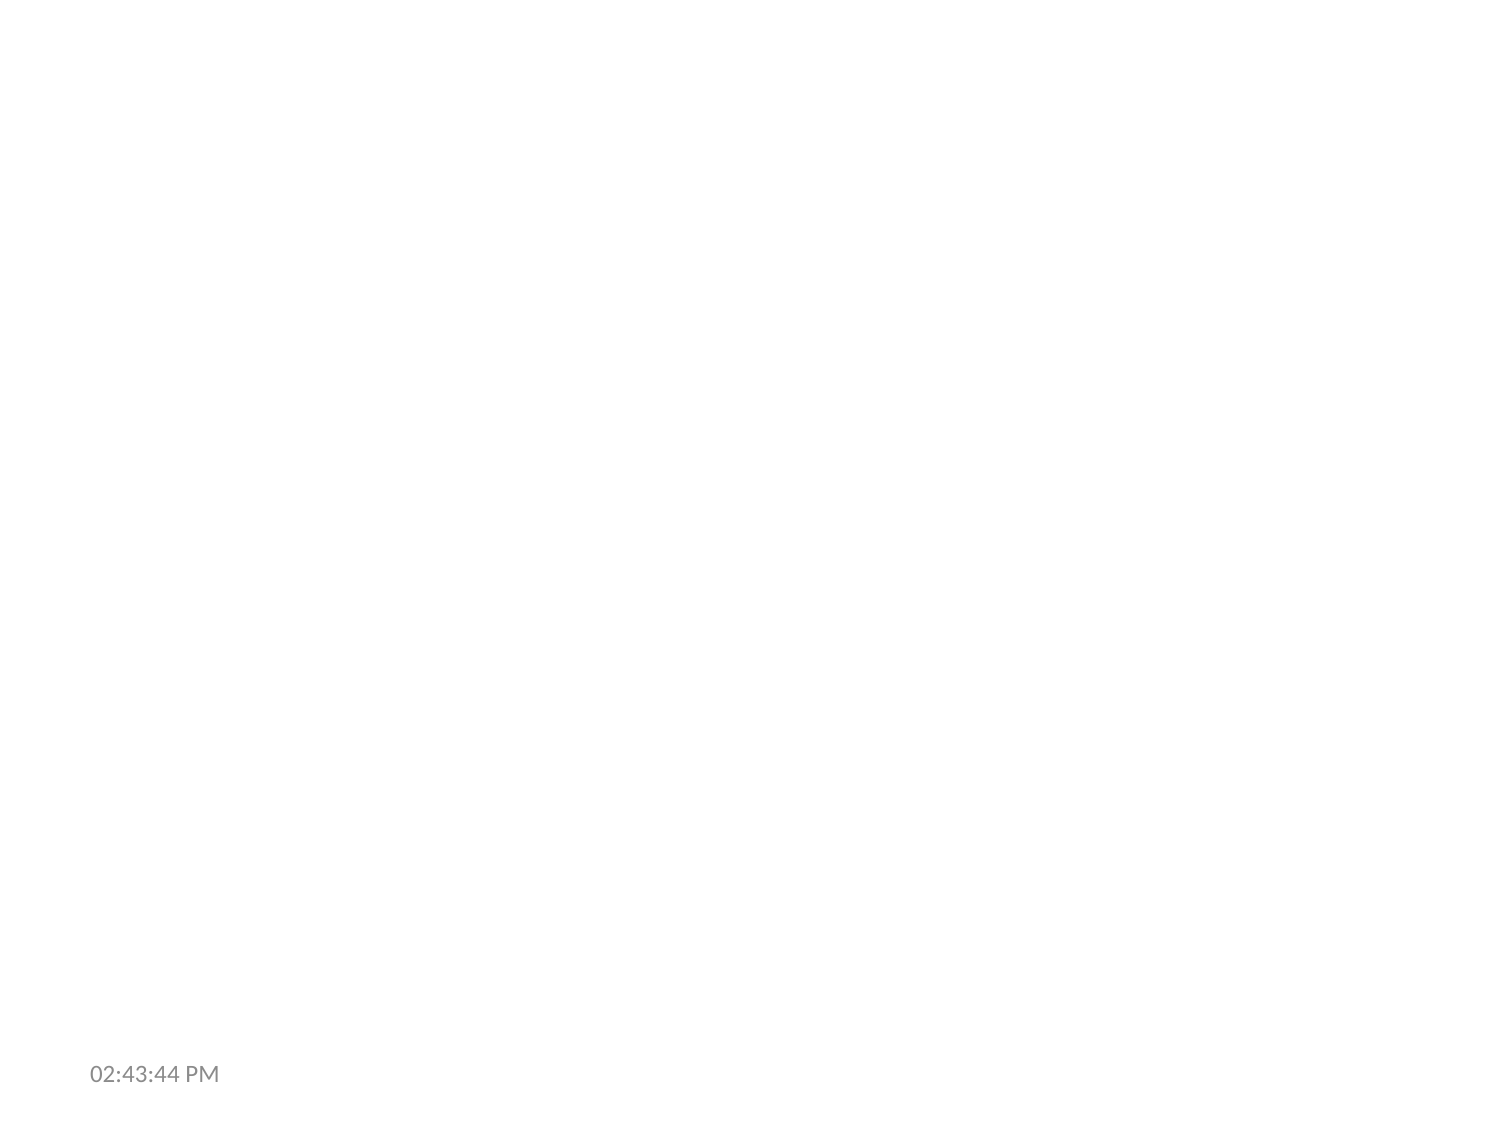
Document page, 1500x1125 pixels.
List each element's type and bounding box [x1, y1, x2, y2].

slide_number [75, 1042, 425, 1103]
